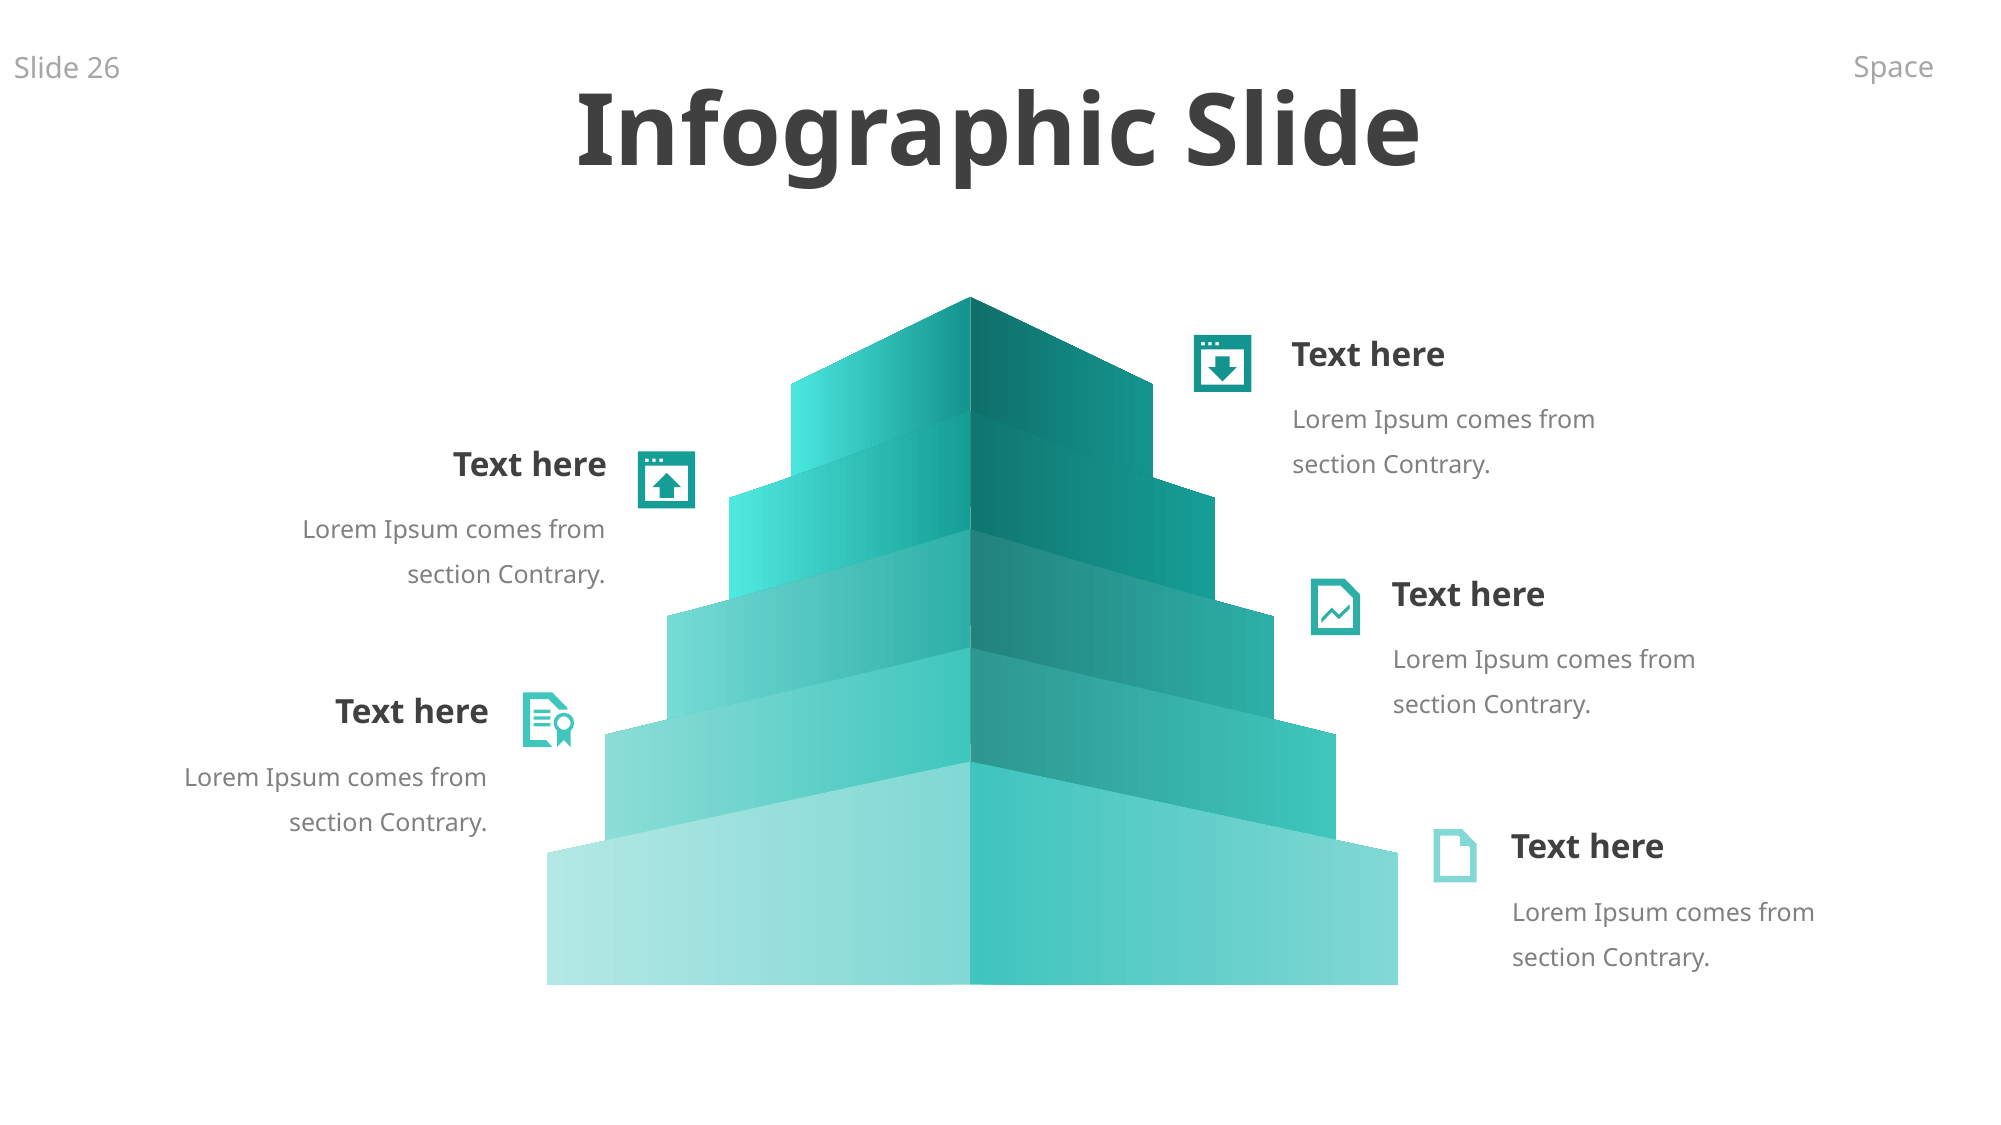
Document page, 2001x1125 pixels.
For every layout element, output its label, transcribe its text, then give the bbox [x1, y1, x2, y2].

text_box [791, 296, 1153, 410]
text_box Text here [1496, 818, 1680, 873]
text_box Infographic Slide [561, 57, 1439, 193]
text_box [637, 451, 695, 509]
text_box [666, 528, 1274, 647]
text_box Lorem Ipsum comes from section Contrary. [1378, 621, 1792, 726]
text_box Text here [320, 683, 504, 738]
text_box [604, 647, 1336, 761]
text_box Lorem Ipsum comes from section Contrary. [1277, 380, 1691, 486]
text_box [729, 410, 1216, 528]
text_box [523, 692, 575, 747]
text_box Lorem Ipsum comes from section Contrary. [207, 491, 621, 596]
text_box [1433, 829, 1477, 883]
text_box Text here [1276, 325, 1461, 380]
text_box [1193, 334, 1252, 392]
text_box Lorem Ipsum comes from section Contrary. [1497, 873, 1911, 979]
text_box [546, 761, 1398, 985]
text_box Text here [438, 435, 622, 491]
text_box Text here [1376, 565, 1561, 621]
text_box Lorem Ipsum comes from section Contrary. [89, 738, 503, 844]
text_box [1310, 578, 1361, 636]
